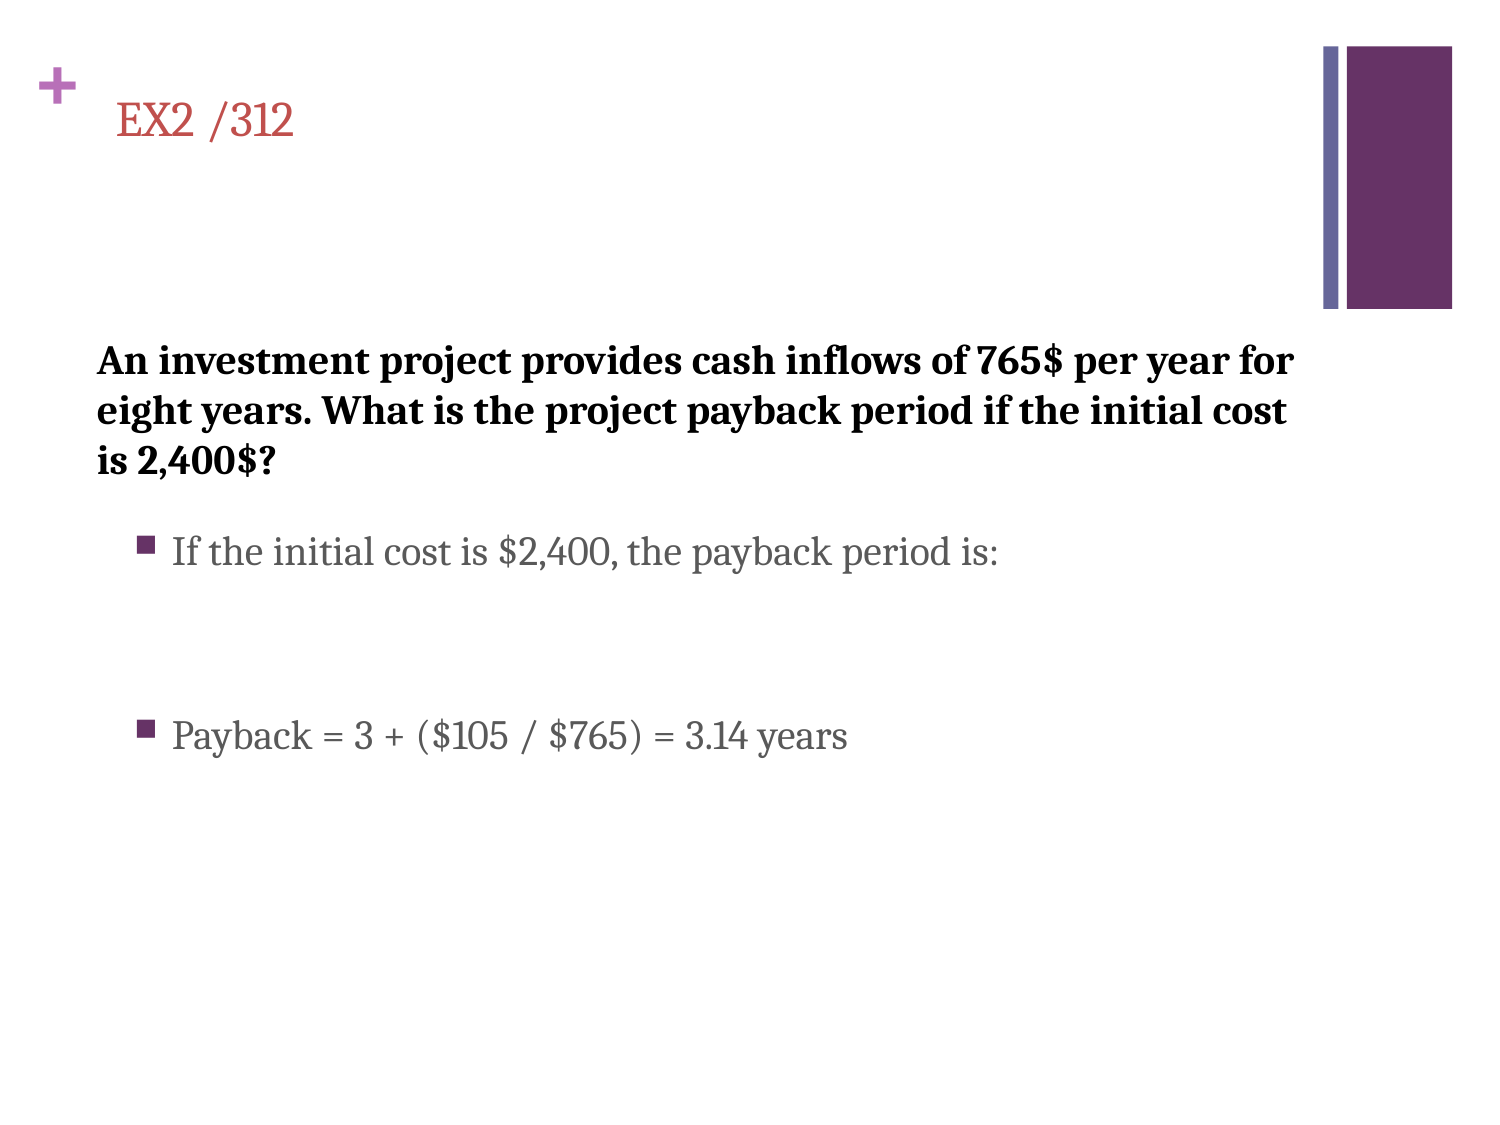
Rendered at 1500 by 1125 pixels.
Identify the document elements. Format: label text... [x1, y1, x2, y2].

title EX2 /312 [81, 79, 1322, 263]
list An investment project provides cash inflows of 765$ per year for eight years. What is the project payback period if the initial cost is 2,400$? If the initial cost is $2,400, the payback period is: Payback = 3 + ($105 / $765) = 3.14 years [81, 324, 1322, 1005]
